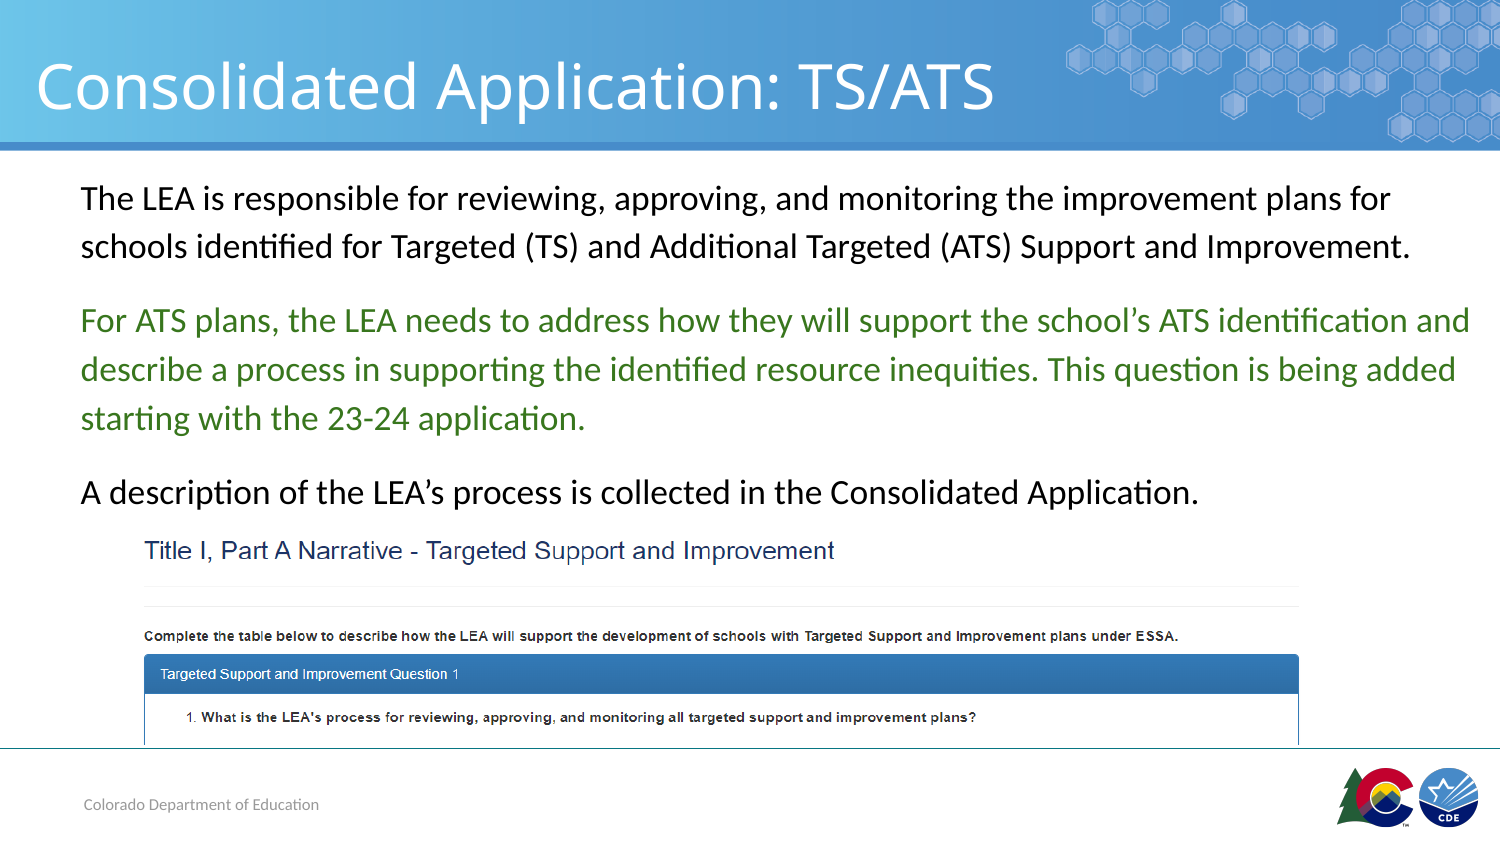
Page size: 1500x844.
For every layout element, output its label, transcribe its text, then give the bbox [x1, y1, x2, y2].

list The LEA is responsible for reviewing, approving, and monitoring the improvement plans for schools identified for Targeted (TS) and Additional Targeted (ATS) Support and Improvement. For ATS plans, the LEA needs to address how they will support the school’s ATS identification and describe a process in supporting the identified resource inequities. This question is being added starting with the 23-24 application. A description of the LEA’s process is collected in the Consolidated Application. [80, 168, 1479, 711]
picture [1336, 767, 1479, 828]
picture [0, 0, 1500, 151]
picture [136, 520, 1308, 745]
title Consolidated Application: TS/ATS [34, 37, 1433, 132]
